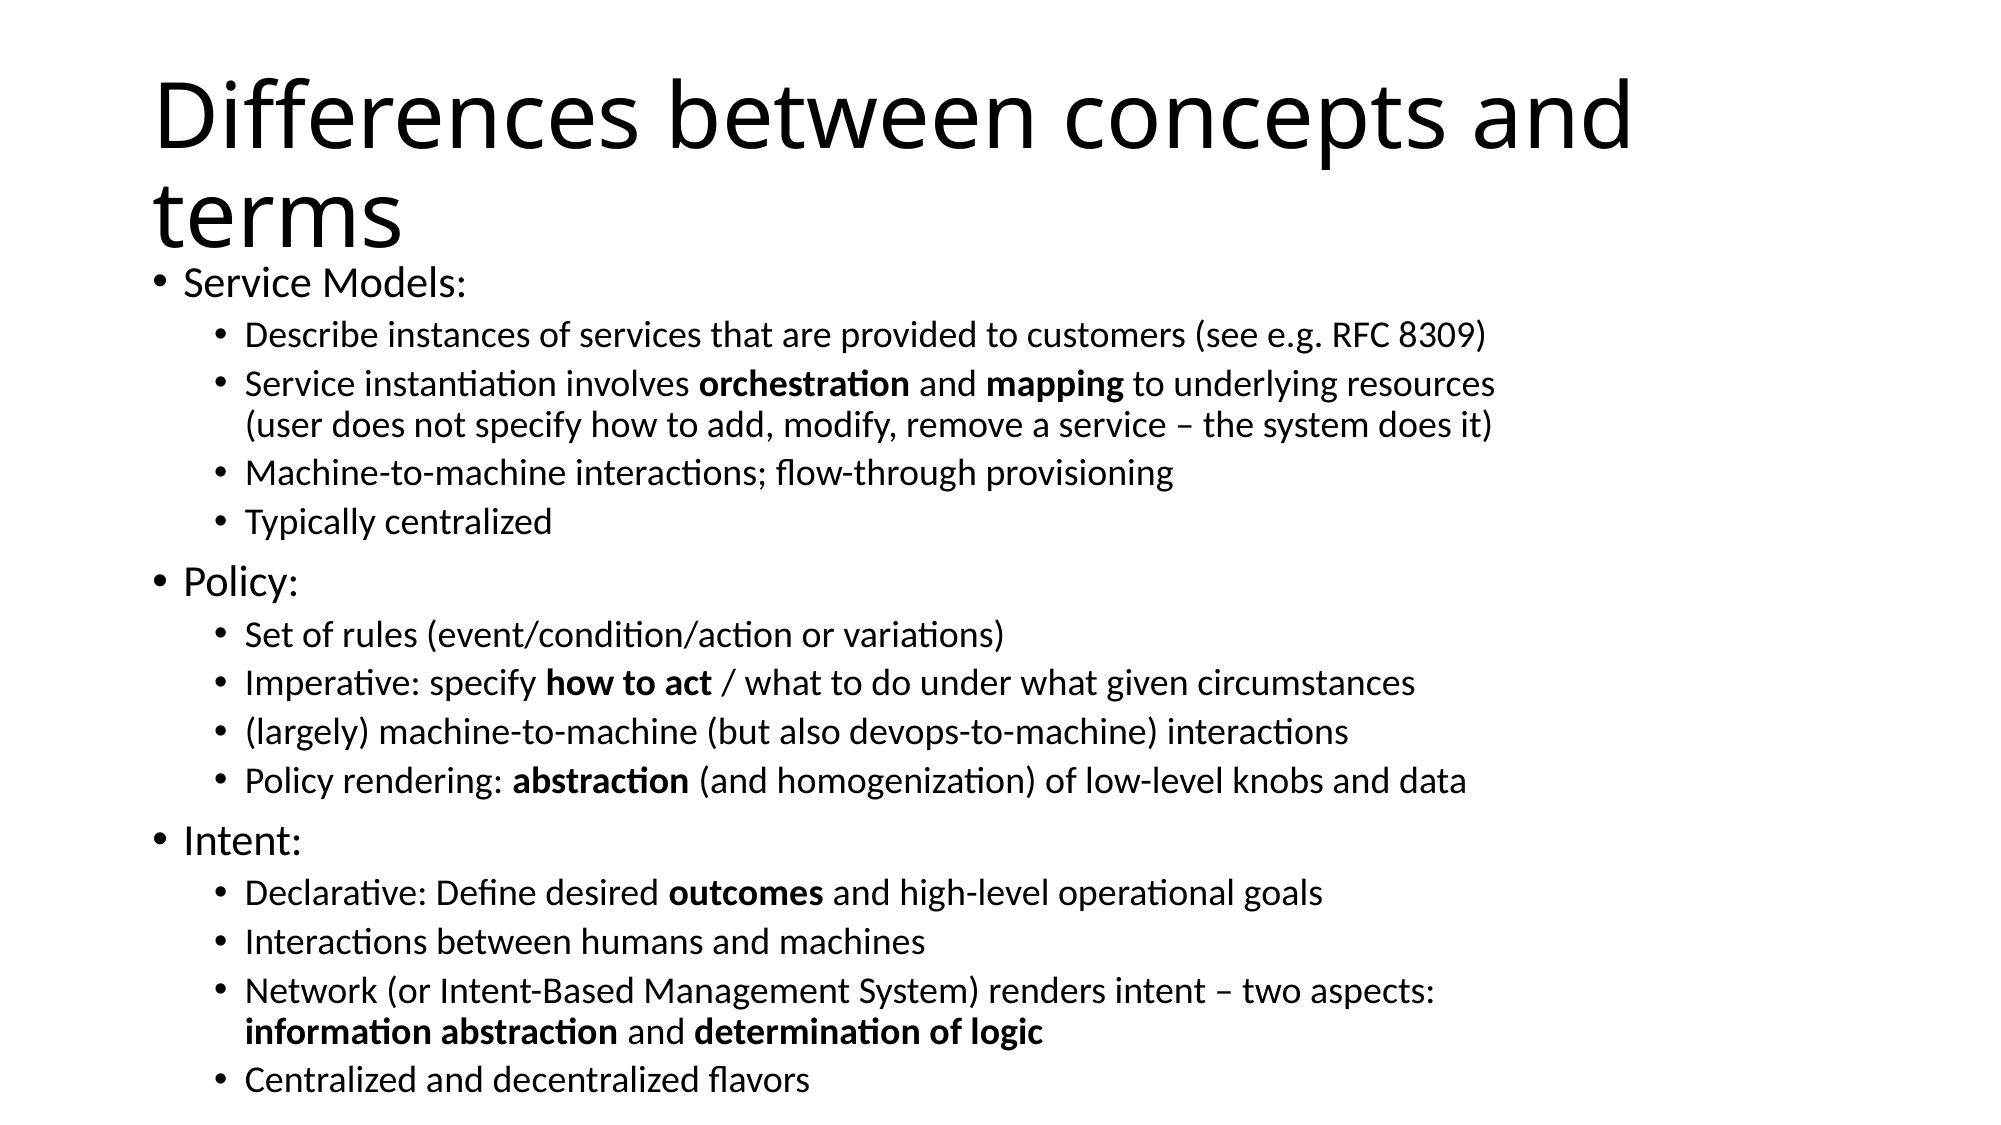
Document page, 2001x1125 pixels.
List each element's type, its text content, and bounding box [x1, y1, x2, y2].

list Service Models: Describe instances of services that are provided to customers (see e.g. RFC 8309) Service instantiation involves orchestration and mapping to underlying resources (user does not specify how to add, modify, remove a service – the system does it) Machine-to-machine interactions; flow-through provisioning Typically centralized Policy: Set of rules (event/condition/action or variations) Imperative: specify how to act / what to do under what given circumstances (largely) machine-to-machine (but also devops-to-machine) interactions Policy rendering: abstraction (and homogenization) of low-level knobs and data Intent: Declarative: Define desired outcomes and high-level operational goals Interactions between humans and machines Network (or Intent-Based Management System) renders intent – two aspects: information abstraction and determination of logic Centralized and decentralized flavors [137, 251, 1960, 1113]
title Differences between concepts and terms [137, 59, 1863, 251]
